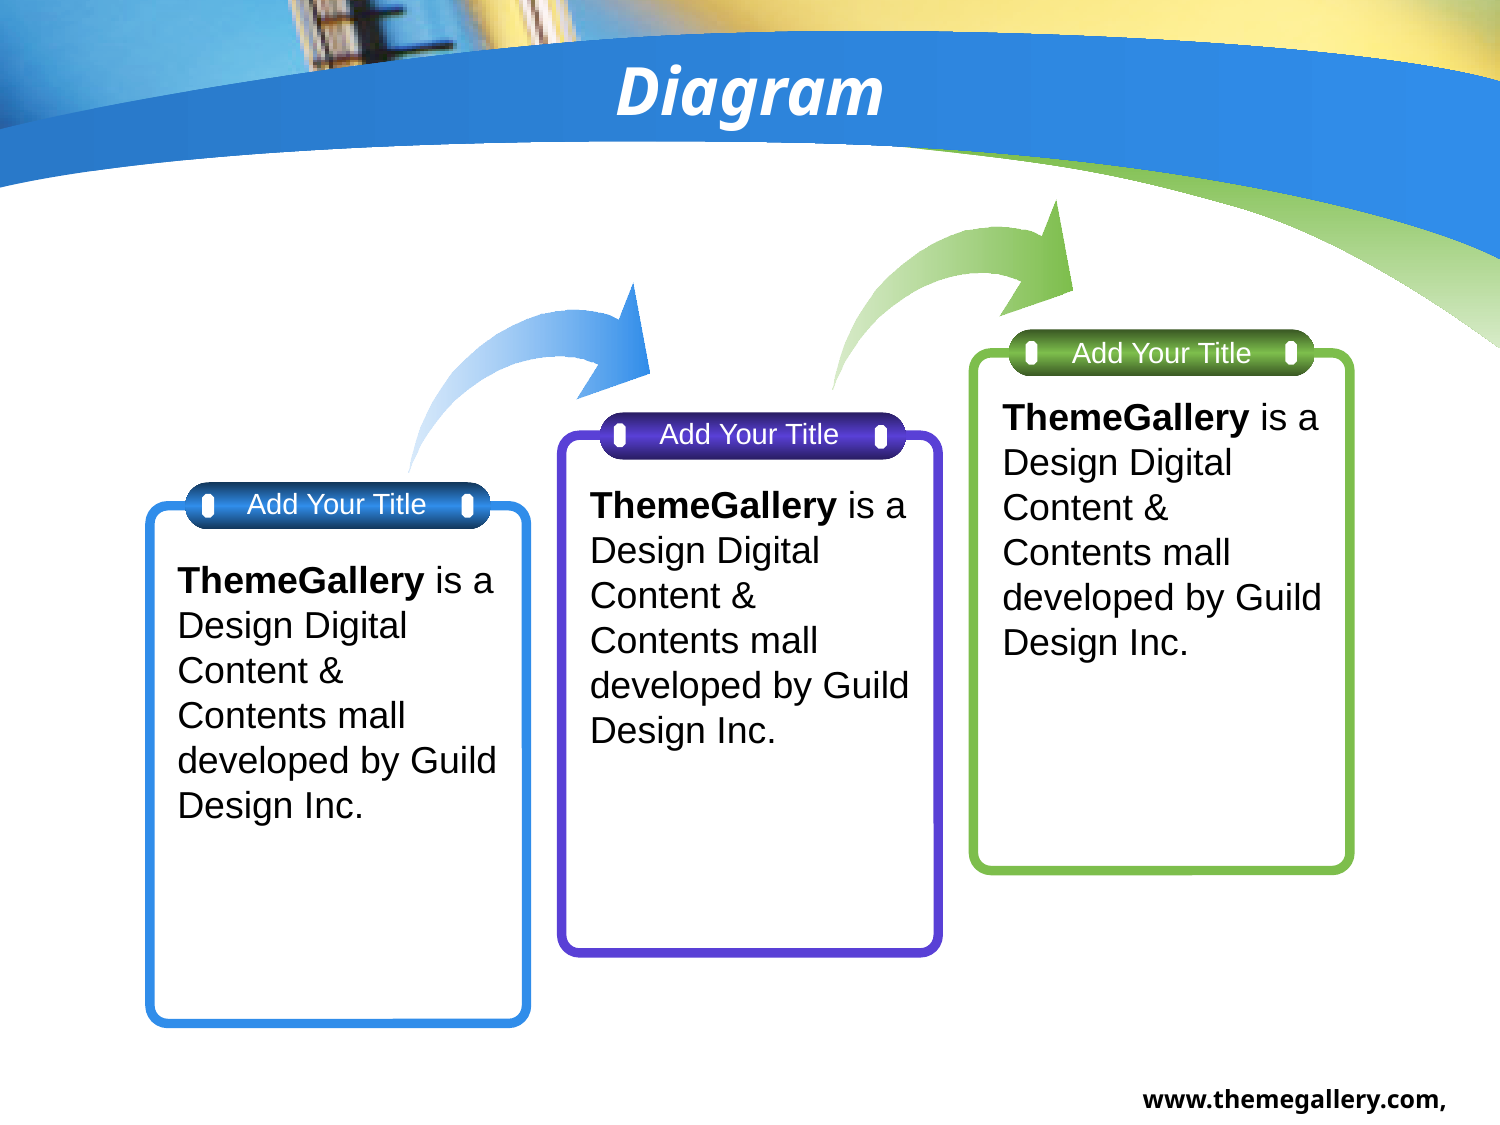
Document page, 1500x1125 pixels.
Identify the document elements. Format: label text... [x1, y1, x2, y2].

footer www.themegallery.com, [987, 1075, 1463, 1118]
title Diagram [63, 42, 1438, 136]
picture [0, 0, 1500, 129]
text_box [149, 199, 1351, 1024]
